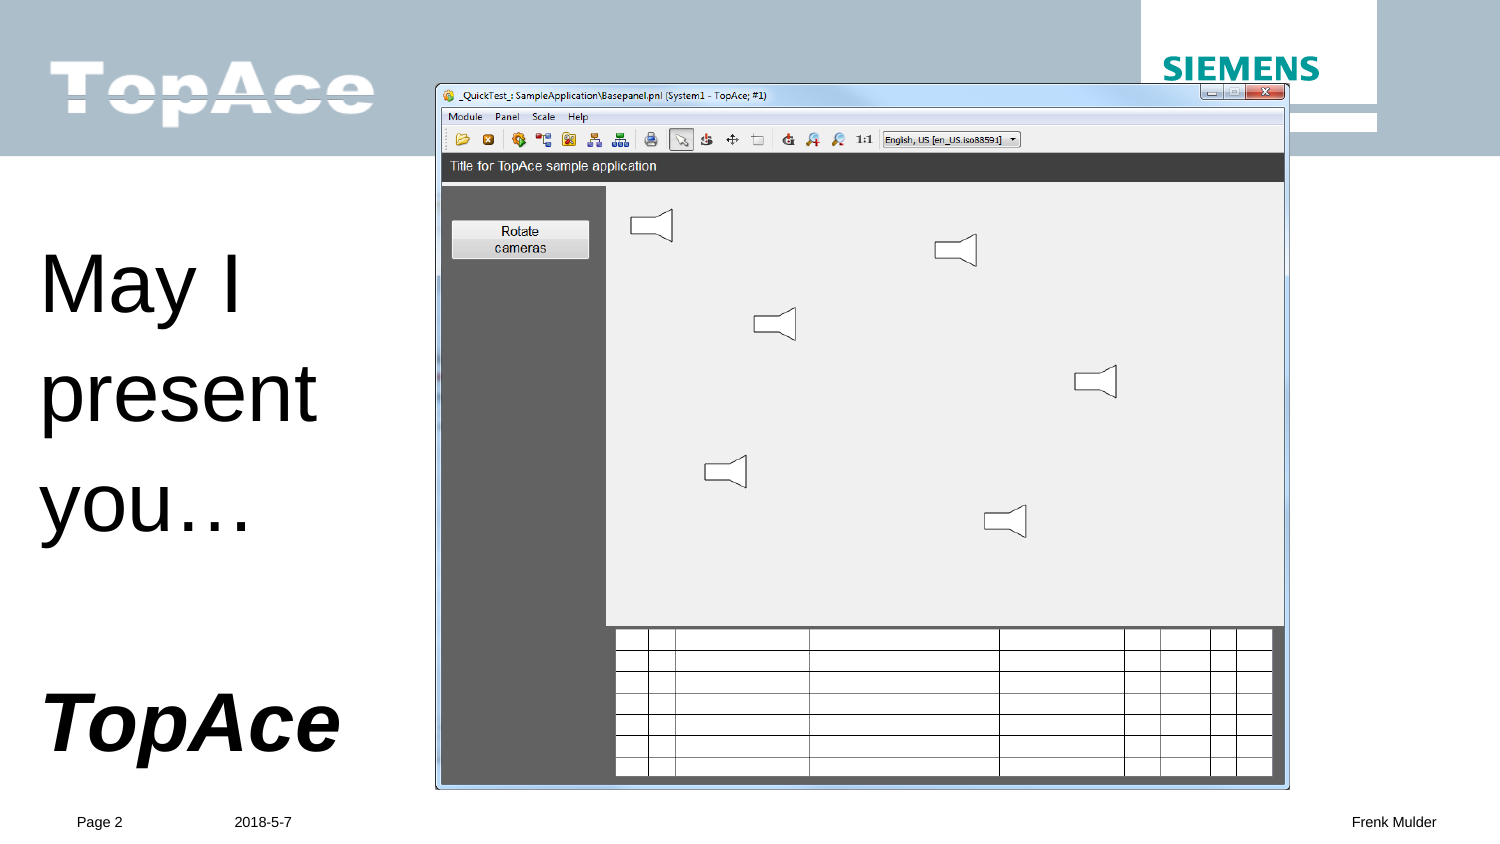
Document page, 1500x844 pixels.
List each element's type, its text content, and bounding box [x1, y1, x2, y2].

text_box May I present you… TopAce [39, 218, 430, 769]
picture [39, 39, 399, 140]
title [0, 0, 1500, 157]
picture [435, 82, 1290, 791]
